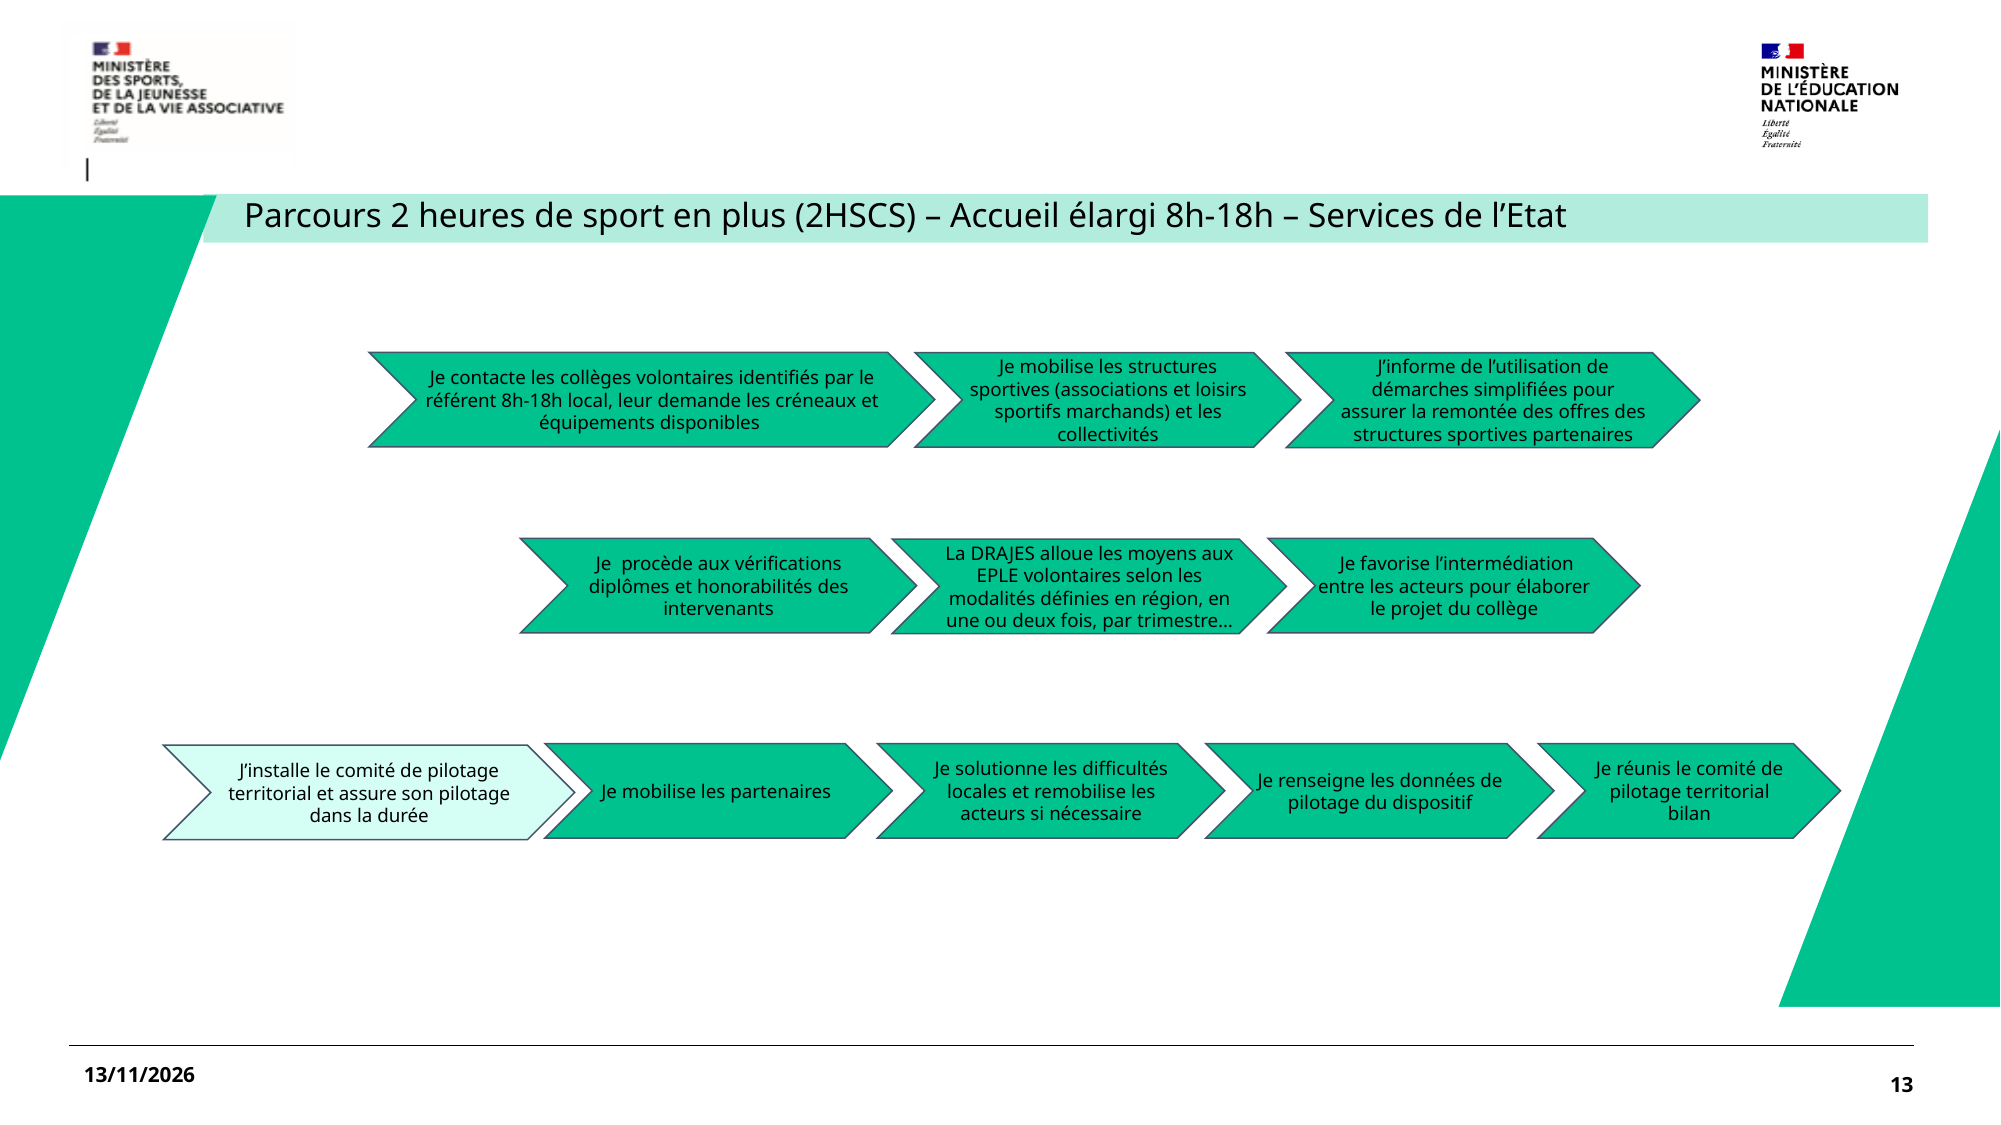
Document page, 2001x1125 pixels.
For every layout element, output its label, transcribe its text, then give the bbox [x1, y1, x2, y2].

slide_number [69, 1046, 519, 1107]
text_box J’informe de l’utilisation de démarches simplifiées pour assurer la remontée des offres des structures sportives partenaires [1286, 352, 1700, 448]
text_box Je contacte les collèges volontaires identifiés par le référent 8h-18h local, leur demande les créneaux et équipements disponibles [369, 352, 935, 447]
picture [1743, 34, 1914, 157]
text_box Je mobilise les partenaires [544, 743, 893, 839]
text_box Je mobilise les structures sportives (associations et loisirs sportifs marchands) et les collectivités [915, 352, 1301, 448]
text_box Je réunis le comité de pilotage territorial bilan [1538, 743, 1841, 839]
slide_number 13 [1618, 1046, 1914, 1125]
text_box J’installe le comité de pilotage territorial et assure son pilotage dans la durée [163, 745, 575, 840]
picture [62, 20, 297, 183]
text_box Je renseigne les données de pilotage du dispositif [1205, 743, 1555, 839]
text_box Je procède aux vérifications diplômes et honorabilités des intervenants [520, 538, 917, 633]
text_box La DRAJES alloue les moyens aux EPLE volontaires selon les modalités définies en région, en une ou deux fois, par trimestre… [892, 539, 1287, 634]
text_box Parcours 2 heures de sport en plus (2HSCS) – Accueil élargi 8h-18h – Services de l’Etat [203, 193, 1929, 243]
text_box Je favorise l’intermédiation entre les acteurs pour élaborer le projet du collège [1268, 538, 1641, 633]
text_box Je solutionne les difficultés locales et remobilise les acteurs si nécessaire [877, 743, 1225, 839]
